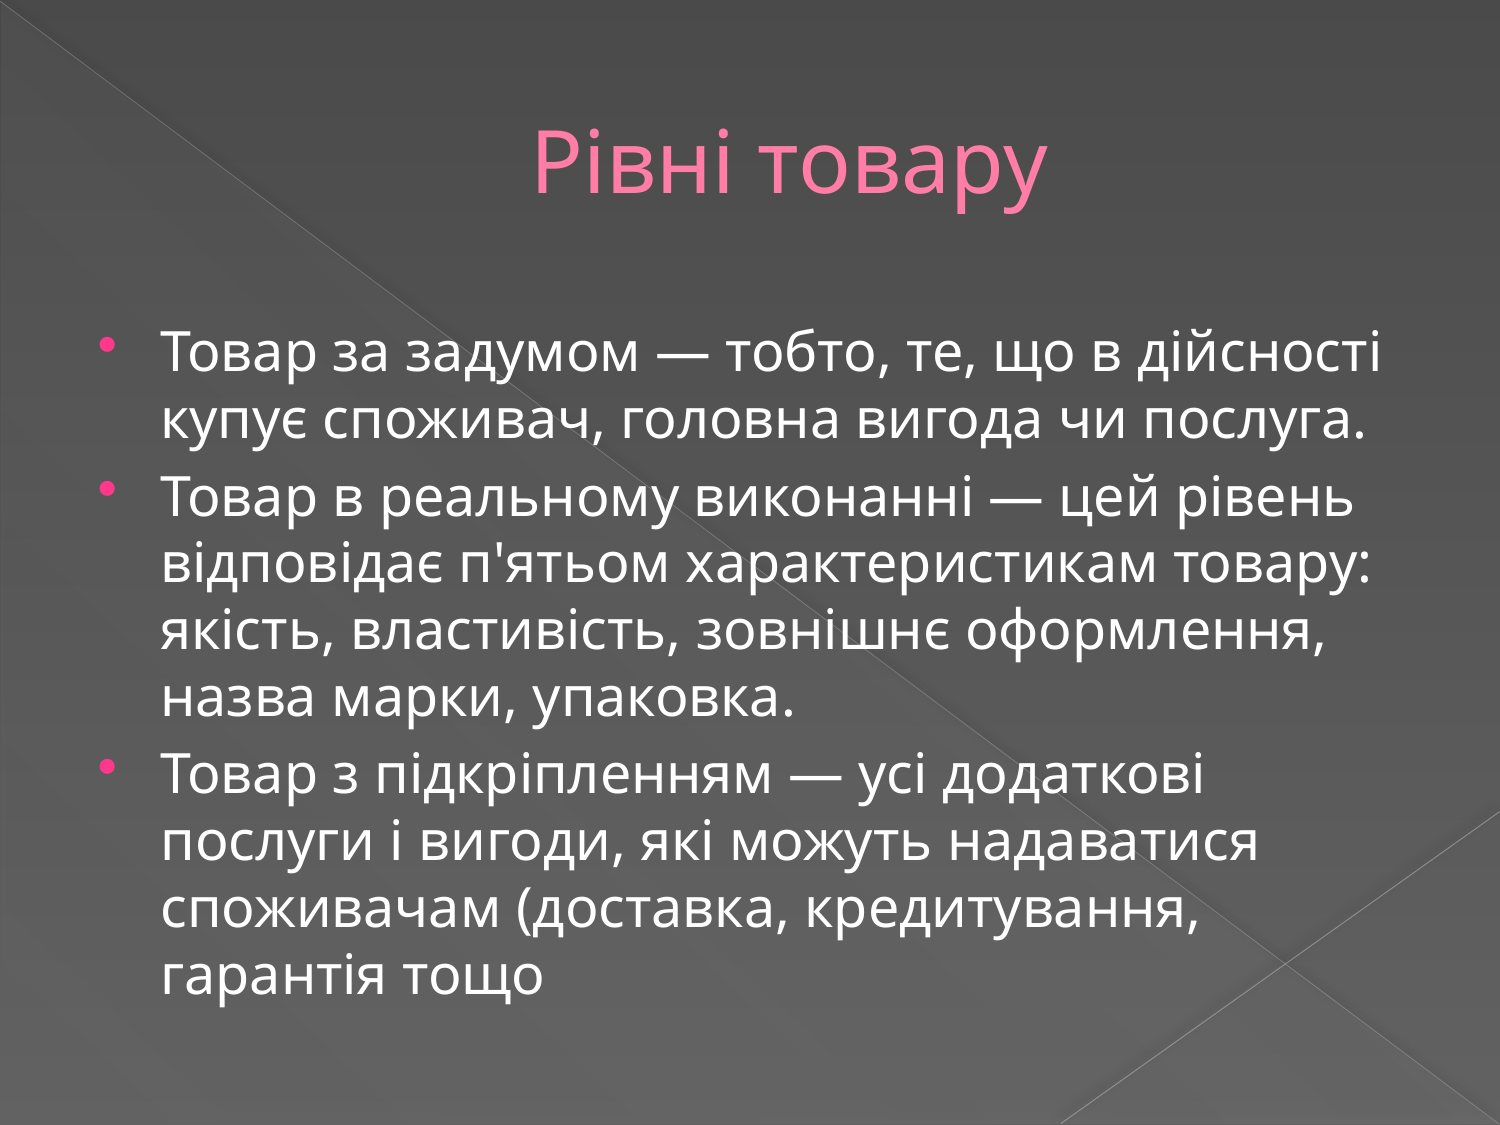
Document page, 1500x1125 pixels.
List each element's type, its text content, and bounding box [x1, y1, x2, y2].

list Товар за задумом — тобто, те, що в дійсності купує споживач, головна вигода чи послуга. Товар в реальному виконанні — цей рівень відповідає п'ятьом характеристикам товару: якість, властивість, зовнішнє оформлення, назва марки, упаковка. Товар з підкріпленням — усі додаткові послуги і вигоди, які можуть надаватися споживачам (доставка, кредитування, гарантія тощо [75, 308, 1425, 1059]
title Рівні товару [75, 43, 1425, 274]
